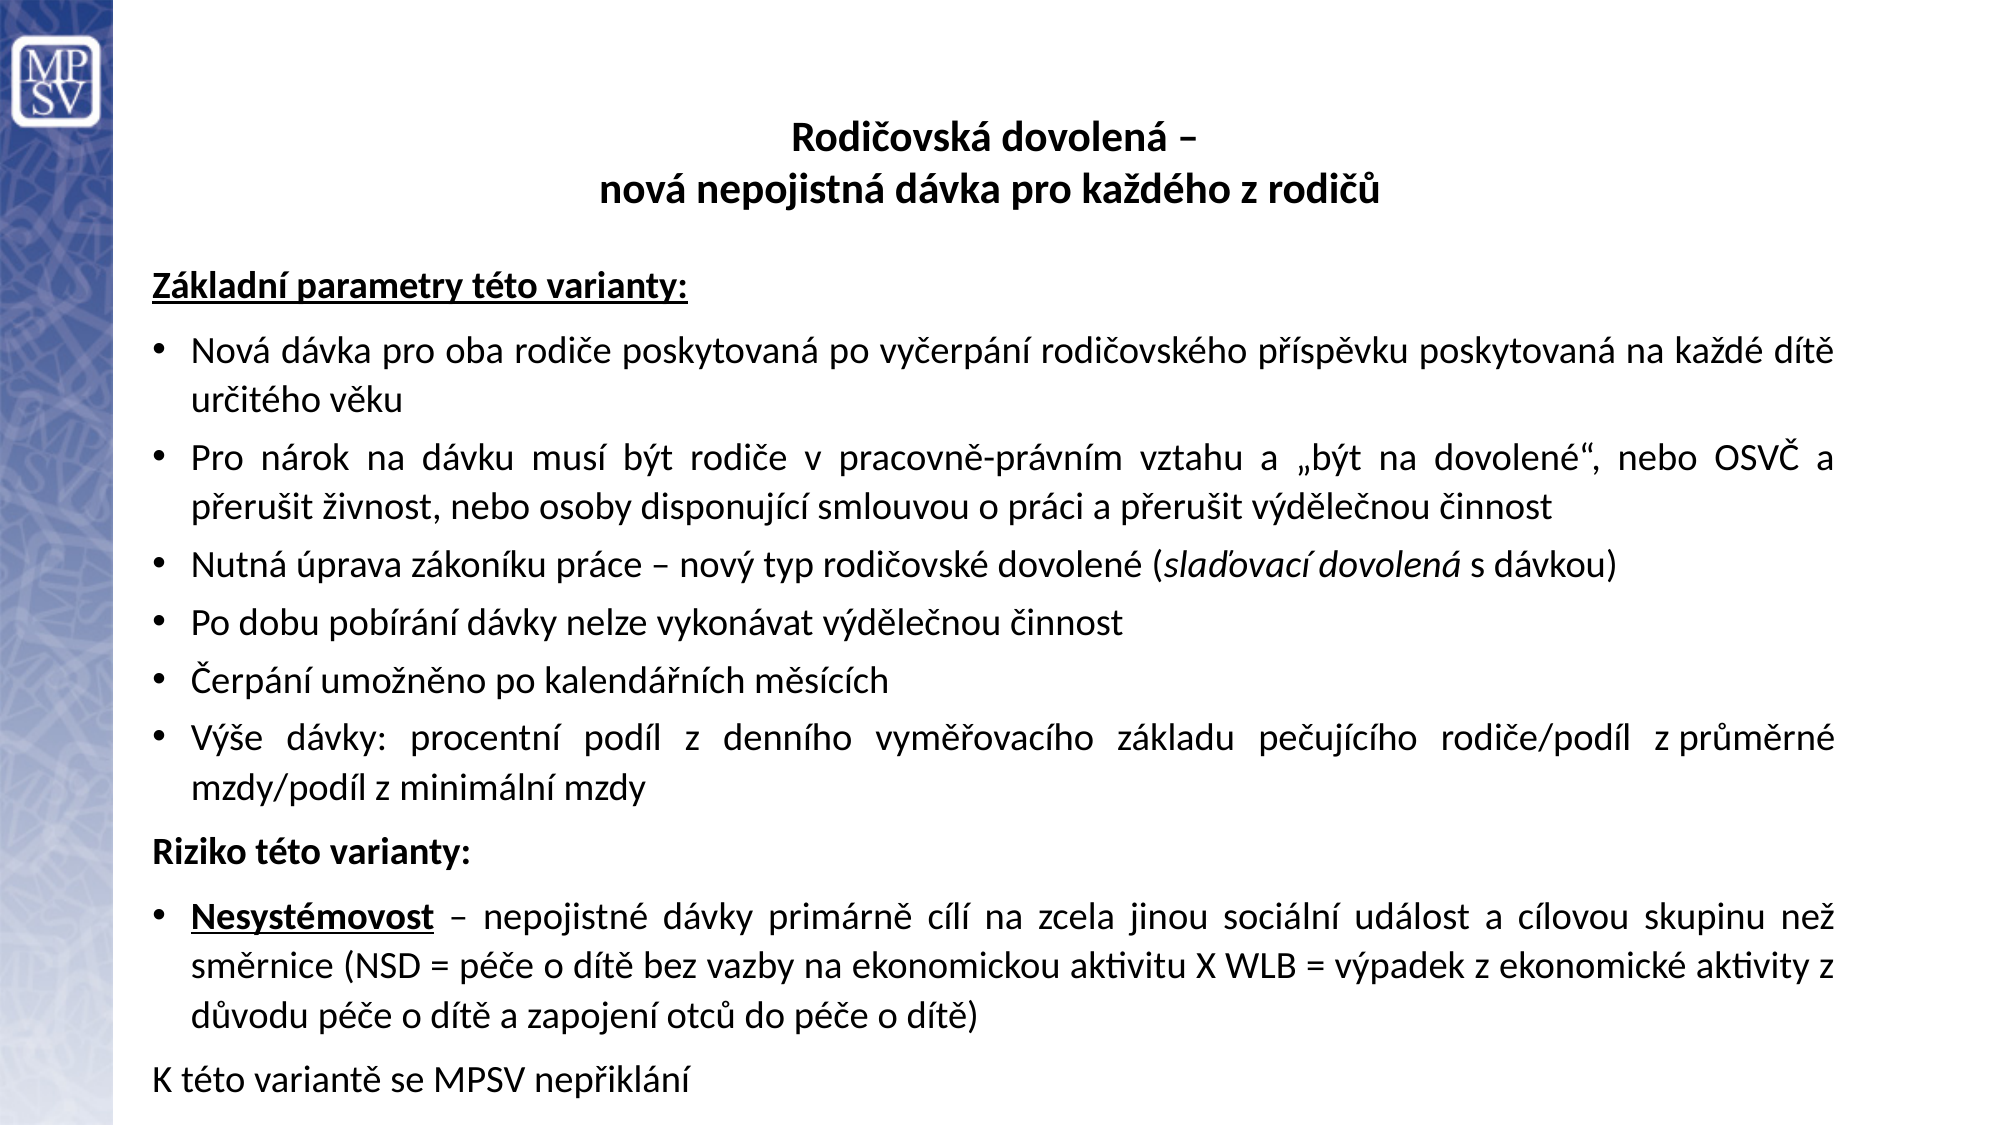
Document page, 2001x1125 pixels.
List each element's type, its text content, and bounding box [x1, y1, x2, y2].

title Rodičovská dovolená – nová nepojistná dávka pro každého z rodičů [137, 59, 1863, 278]
picture [0, 0, 113, 1125]
list Základní parametry této varianty: Nová dávka pro oba rodiče poskytovaná po vyčerpání rodičovského příspěvku poskytovaná na každé dítě určitého věku Pro nárok na dávku musí být rodiče v pracovně-právním vztahu a „být na dovolené“, nebo OSVČ a přerušit živnost, nebo osoby disponující smlouvou o práci a přerušit výdělečnou činnost Nutná úprava zákoníku práce – nový typ rodičovské dovolené (slaďovací dovolená s dávkou) Po dobu pobírání dávky nelze vykonávat výdělečnou činnost Čerpání umožněno po kalendářních měsících Výše dávky: procentní podíl z denního vyměřovacího základu pečujícího rodiče/podíl z průměrné mzdy/podíl z minimální mzdy Riziko této varianty: Nesystémovost – nepojistné dávky primárně cílí na zcela jinou sociální událost a cílovou skupinu než směrnice (NSD = péče o dítě bez vazby na ekonomickou aktivitu X WLB = výpadek z ekonomické aktivity z důvodu péče o dítě a zapojení otců do péče o dítě) K této variantě se MPSV nepřiklání [137, 249, 1851, 1125]
